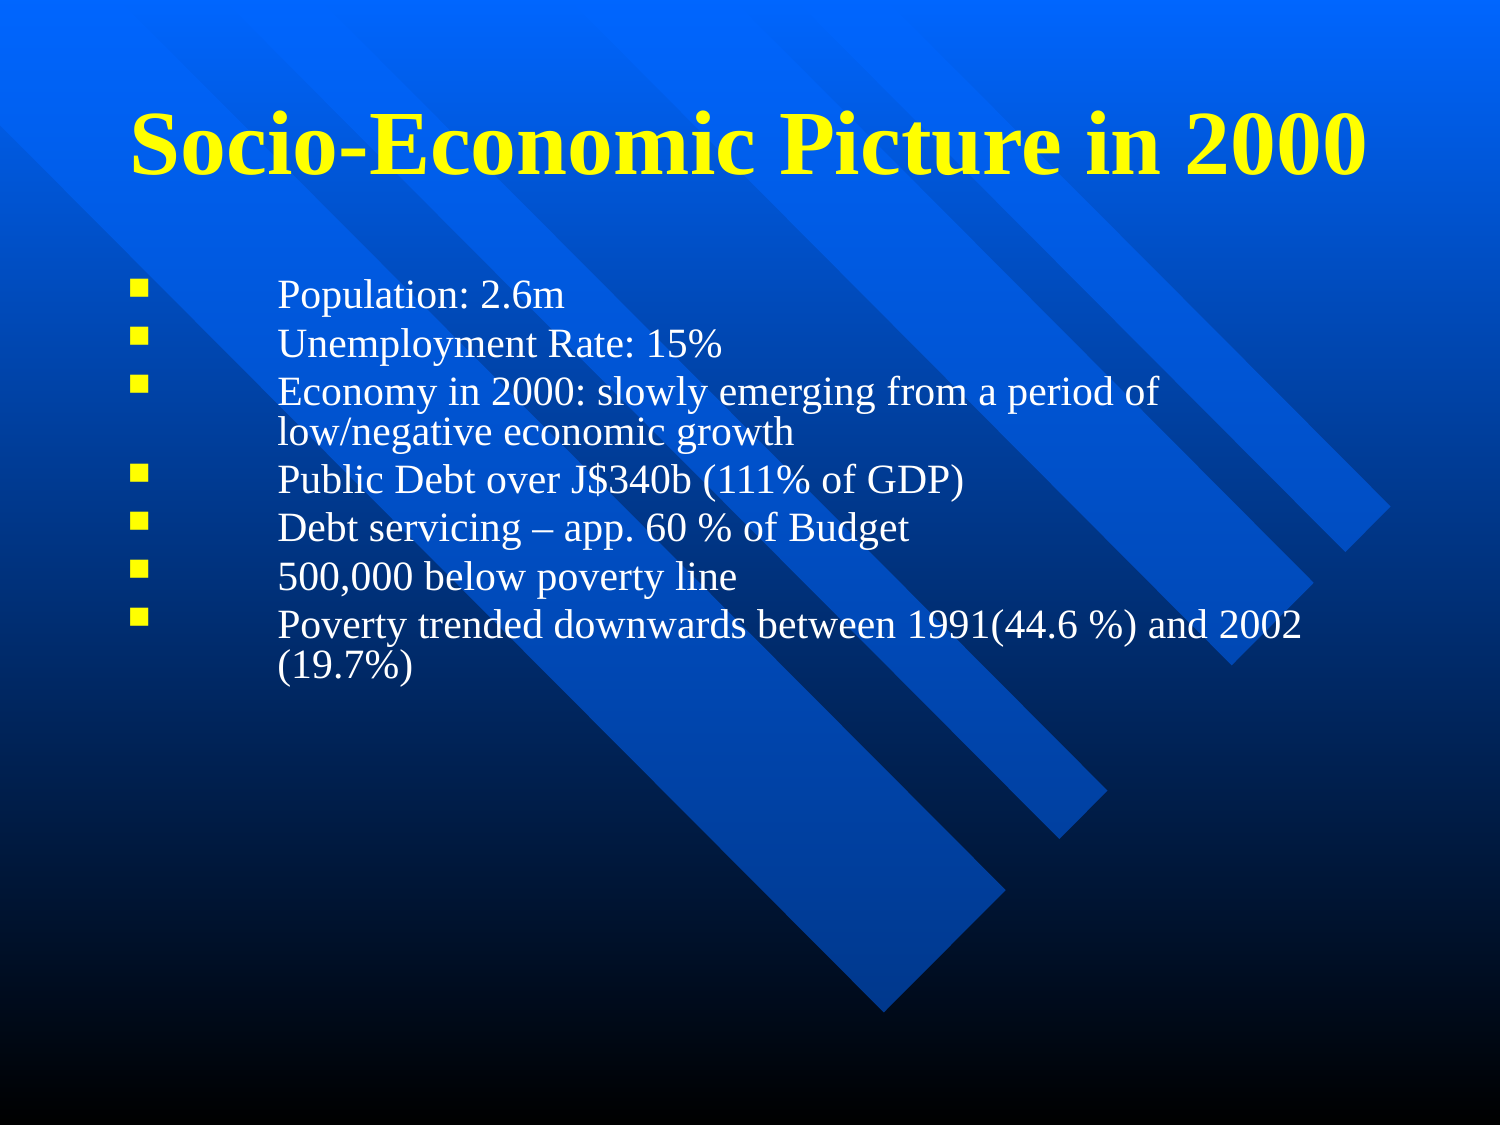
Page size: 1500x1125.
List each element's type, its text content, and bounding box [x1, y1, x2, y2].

list Population: 2.6m Unemployment Rate: 15% Economy in 2000: slowly emerging from a period of low/negative economic growth Public Debt over J$340b (111% of GDP) Debt servicing – app. 60 % of Budget 500,000 below poverty line Poverty trended downwards between 1991(44.6 %) and 2002 (19.7%) [111, 268, 1388, 1001]
title Socio-Economic Picture in 2000 [112, 37, 1388, 238]
